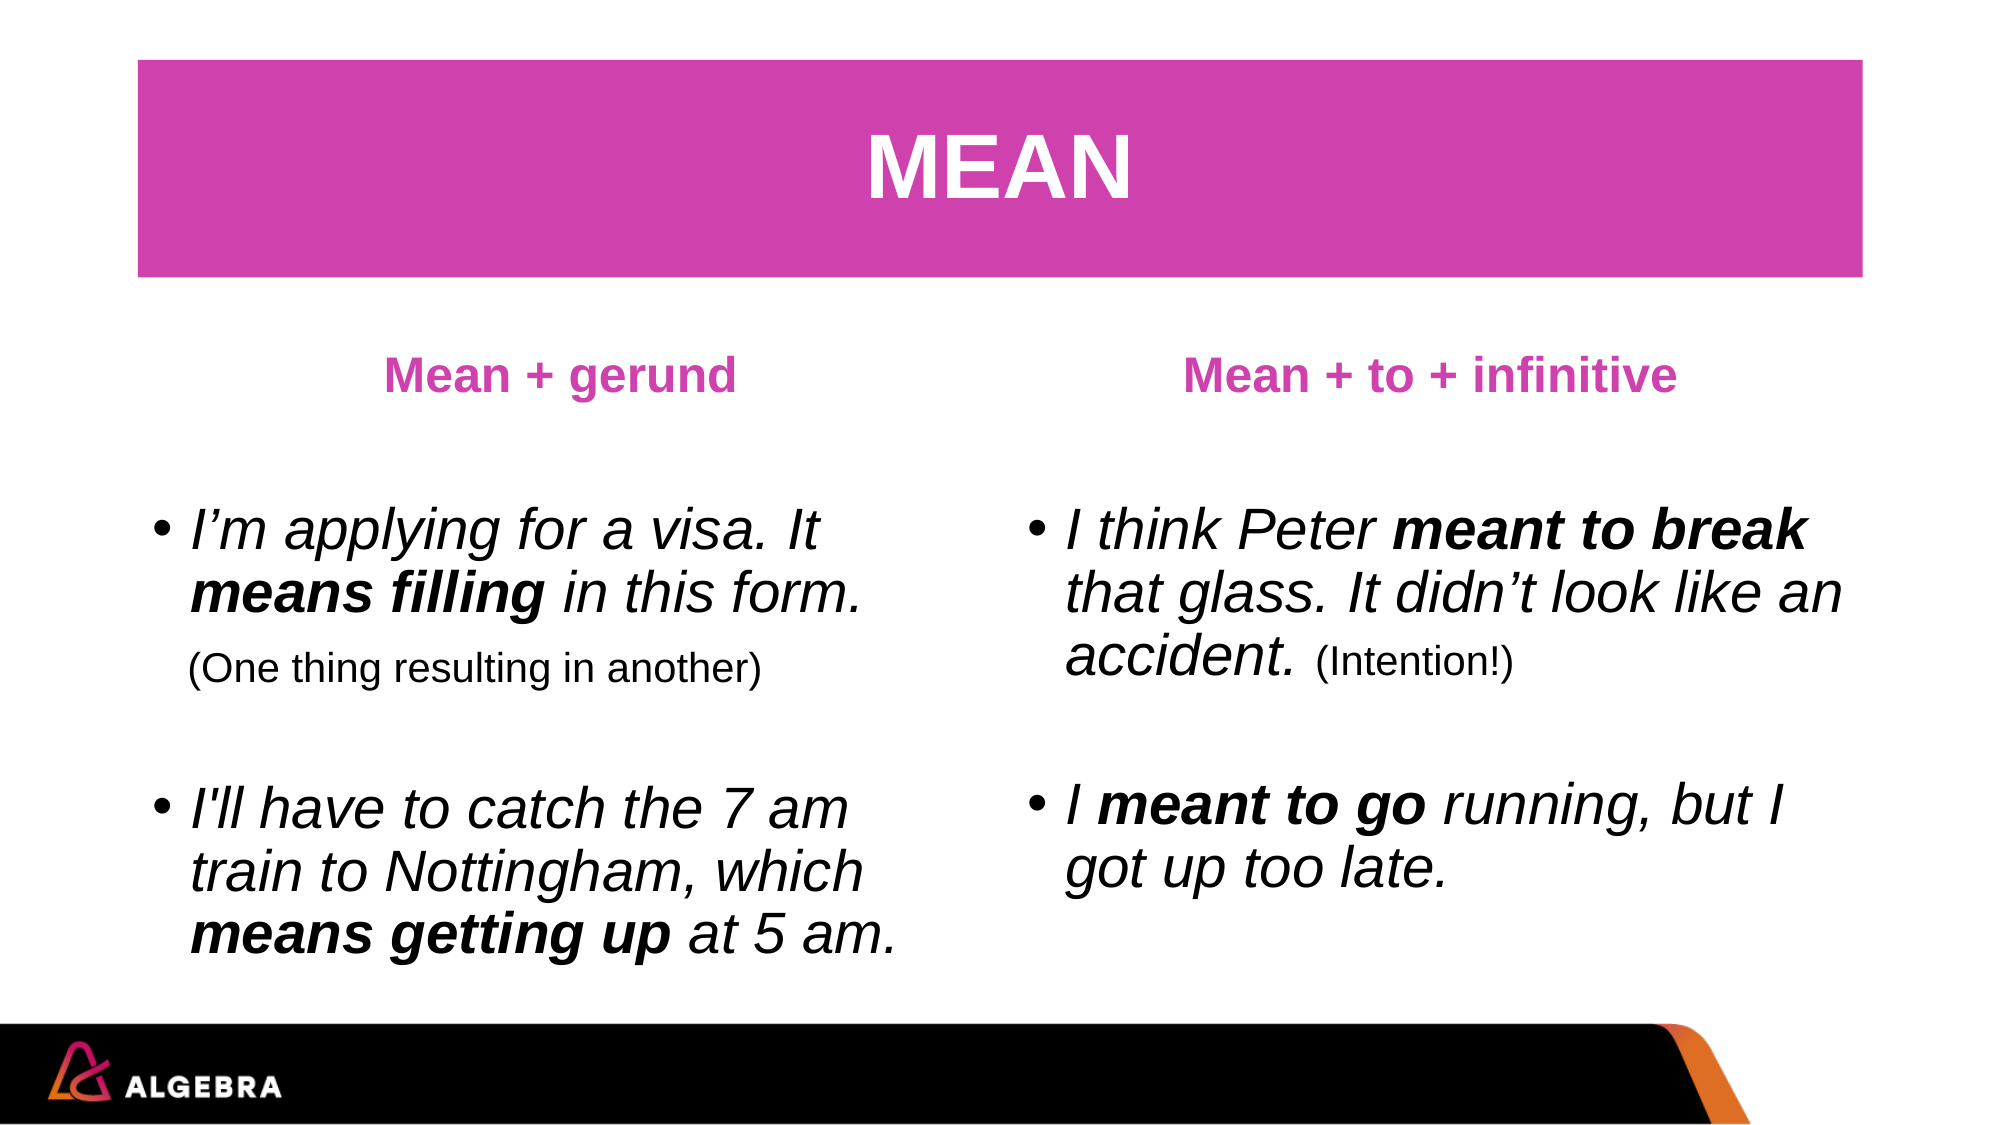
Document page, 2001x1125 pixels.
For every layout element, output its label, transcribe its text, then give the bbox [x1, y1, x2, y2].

title MEAN [137, 59, 1863, 278]
list I think Peter meant to break that glass. It didn’t look like an accident. (Intention!) I meant to go running, but I got up too late. [1012, 410, 1863, 1016]
list Mean + gerund [137, 275, 984, 410]
list I’m applying for a visa. It means filling in this form. (One thing resulting in another) I'll have to catch the 7 am train to Nottingham, which means getting up at 5 am. [137, 410, 984, 1016]
list Mean + to + infinitive [1012, 275, 1863, 410]
picture [0, 1023, 1958, 1125]
